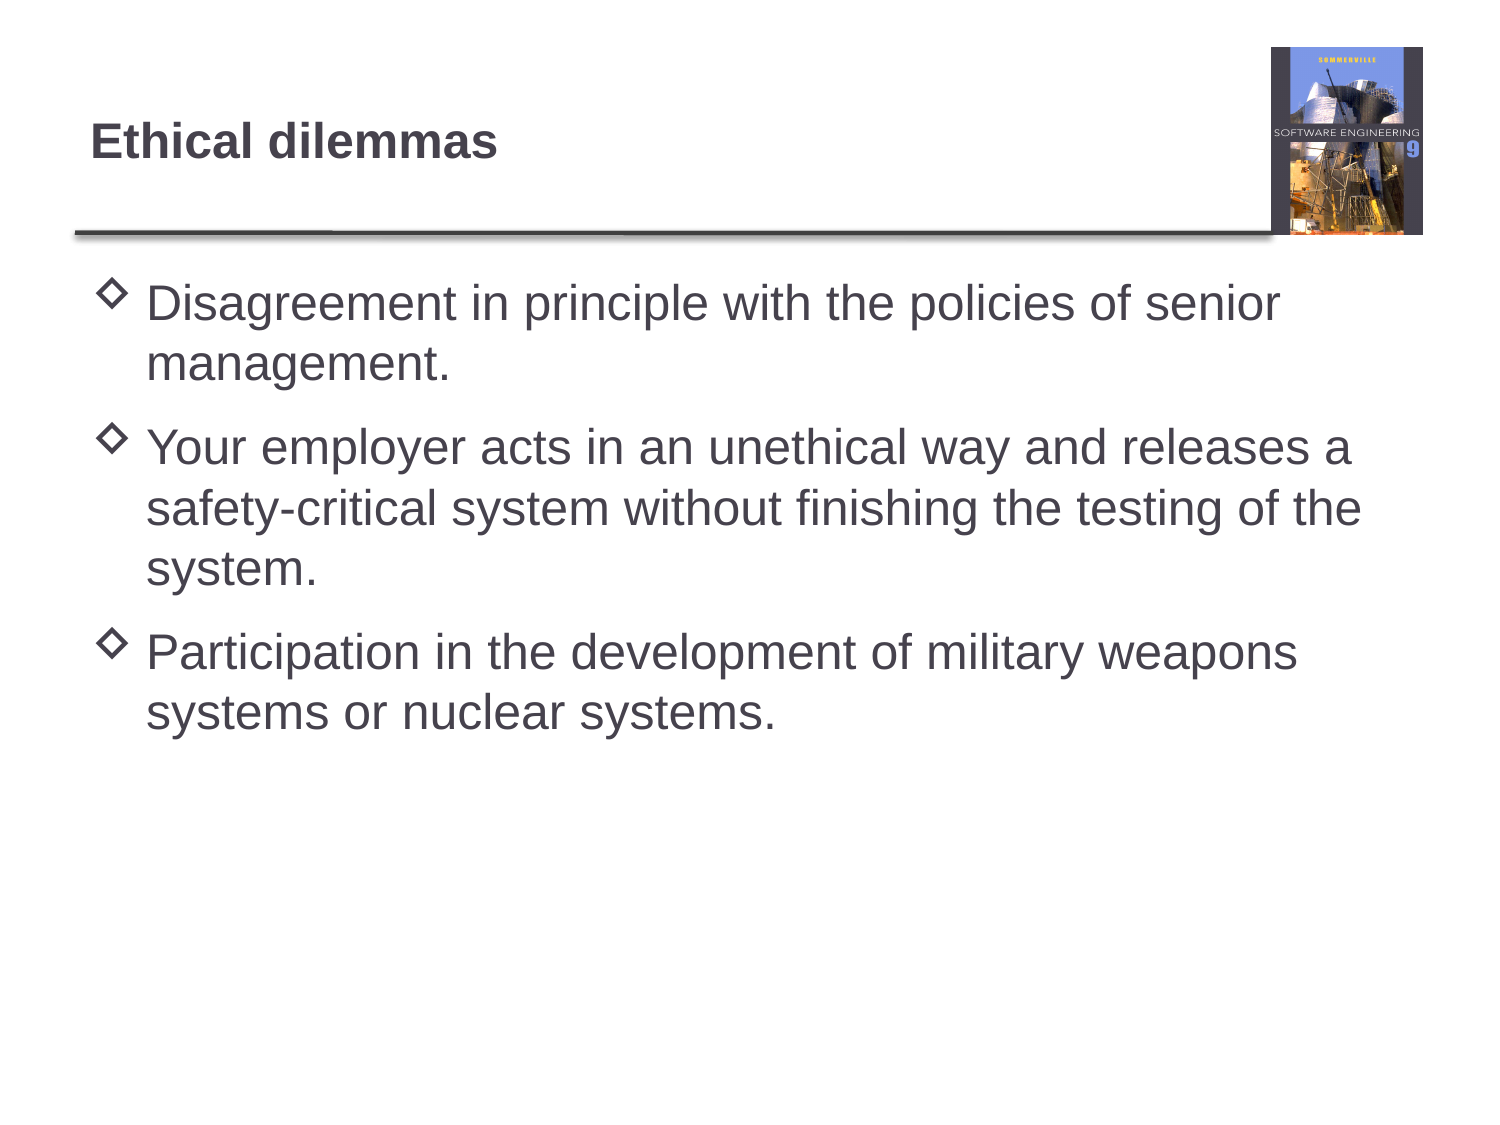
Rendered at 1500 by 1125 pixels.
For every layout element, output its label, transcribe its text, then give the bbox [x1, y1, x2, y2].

title Ethical dilemmas [74, 44, 1272, 233]
list Disagreement in principle with the policies of senior management. Your employer acts in an unethical way and releases a safety-critical system without finishing the testing of the system. Participation in the development of military weapons systems or nuclear systems. [75, 262, 1425, 1005]
picture [1272, 47, 1423, 235]
